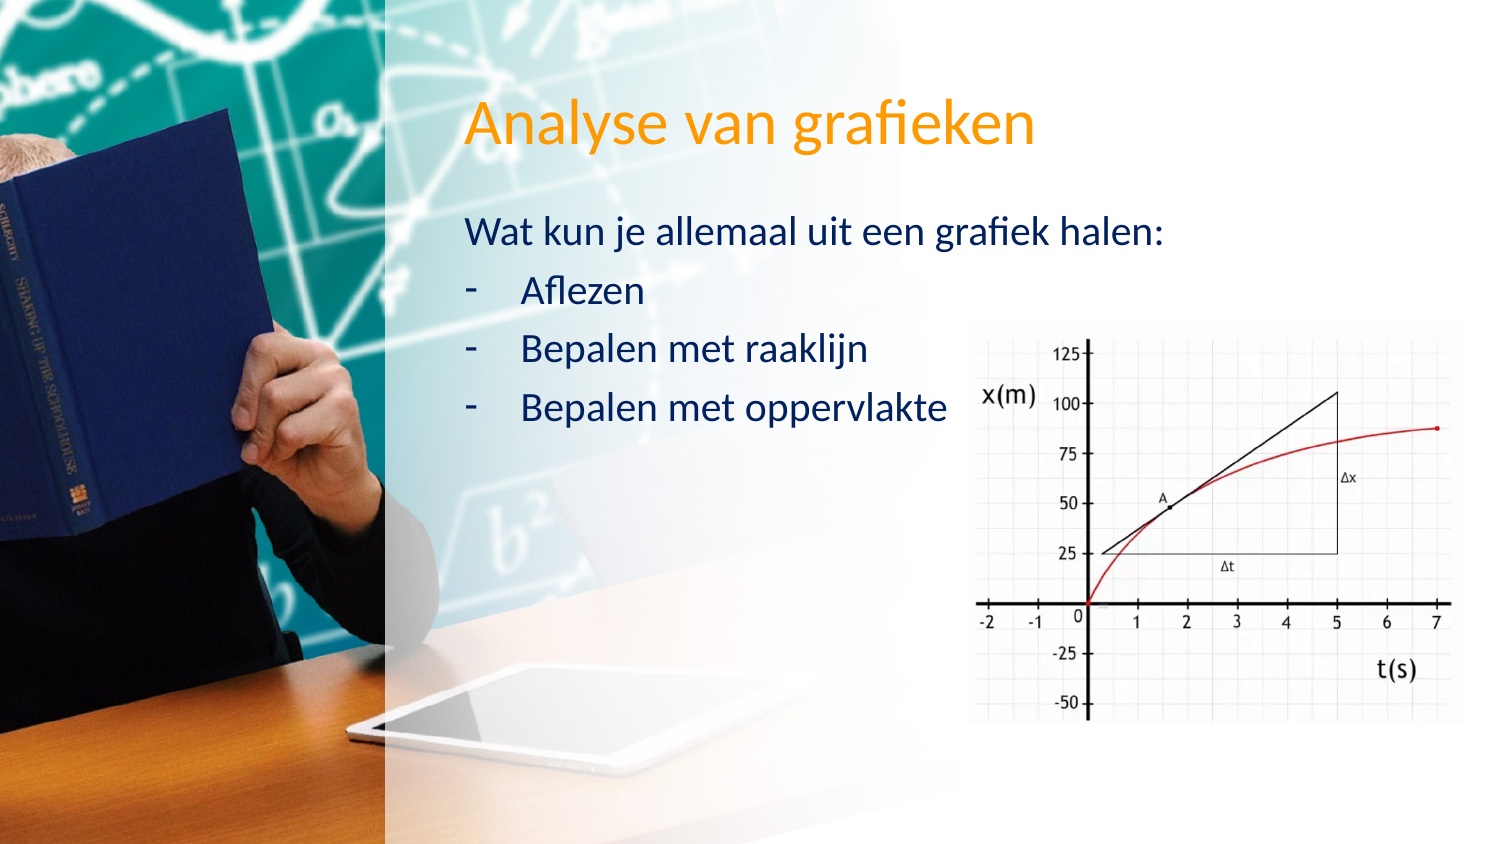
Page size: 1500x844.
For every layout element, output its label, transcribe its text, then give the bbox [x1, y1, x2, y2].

title Analyse van grafieken [449, 71, 1427, 166]
list Wat kun je allemaal uit een grafiek halen: Aflezen Bepalen met raaklijn Bepalen met oppervlakte [449, 196, 1427, 773]
picture [0, 0, 1500, 844]
